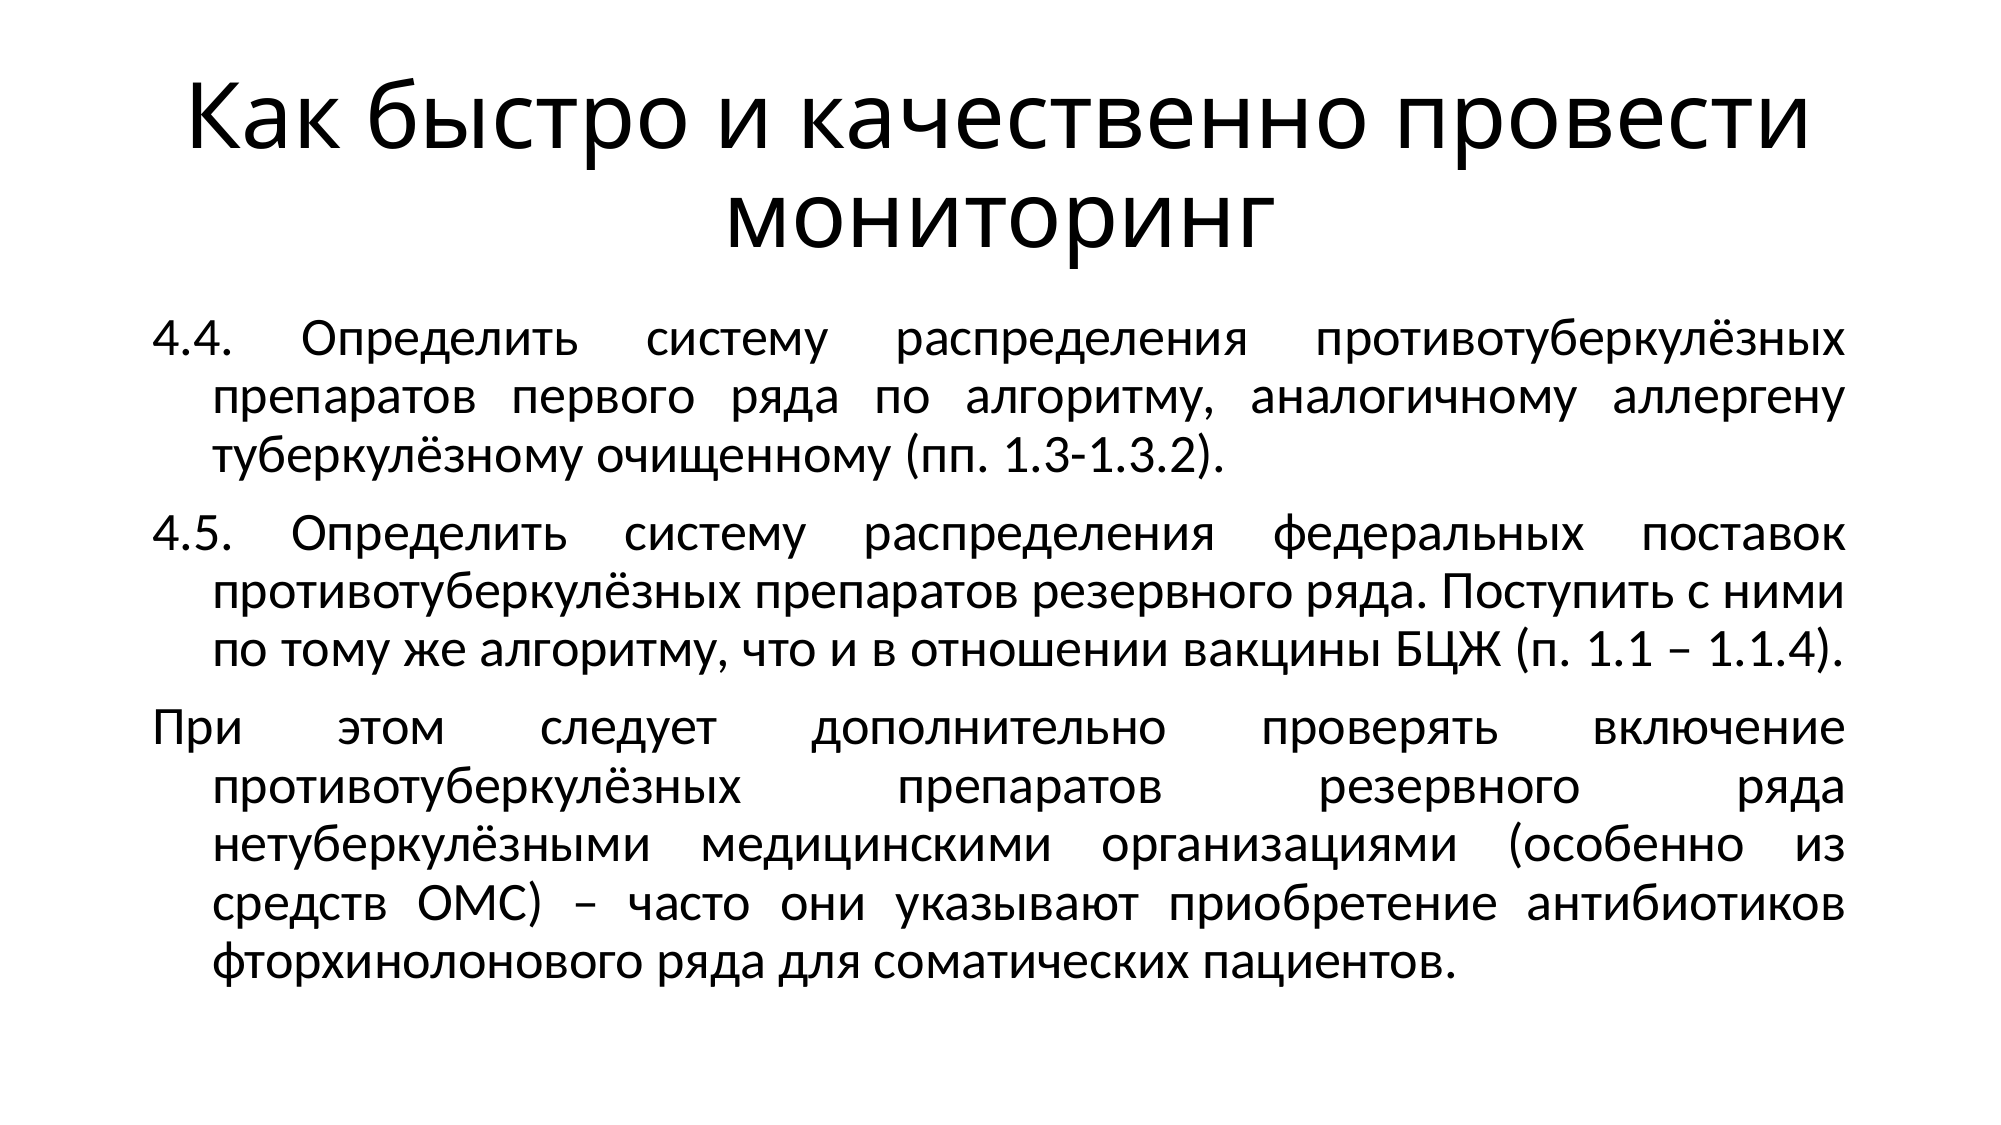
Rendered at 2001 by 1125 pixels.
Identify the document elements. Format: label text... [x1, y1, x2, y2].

title Как быстро и качественно провести мониторинг [137, 59, 1863, 278]
list 4.4. Определить систему распределения противотуберкулёзных препаратов первого ряда по алгоритму, аналогичному аллергену туберкулёзному очищенному (пп. 1.3-1.3.2). 4.5. Определить систему распределения федеральных поставок противотуберкулёзных препаратов резервного ряда. Поступить с ними по тому же алгоритму, что и в отношении вакцины БЦЖ (п. 1.1 – 1.1.4). При этом следует дополнительно проверять включение противотуберкулёзных препаратов резервного ряда нетуберкулёзными медицинскими организациями (особенно из средств ОМС) – часто они указывают приобретение антибиотиков фторхинолонового ряда для соматических пациентов. [137, 301, 1863, 1016]
